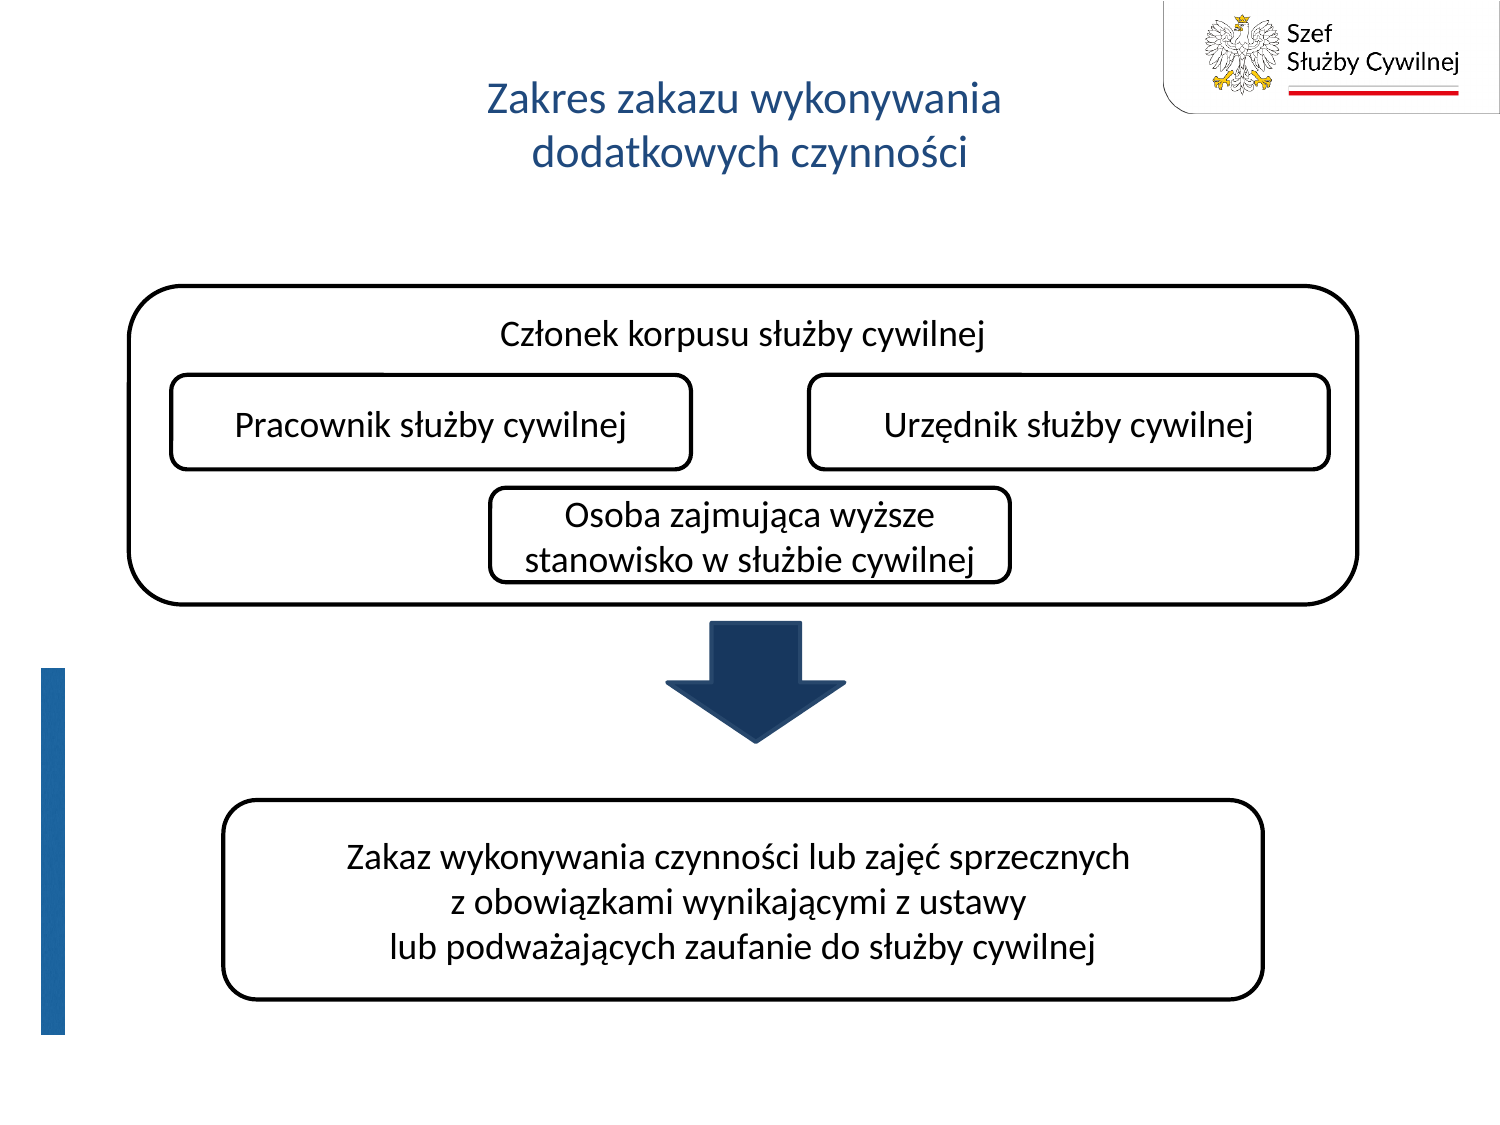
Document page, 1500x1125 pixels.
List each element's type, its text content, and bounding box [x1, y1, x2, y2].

text_box Osoba zajmująca wyższe stanowisko w służbie cywilnej [488, 485, 1012, 585]
text_box Zakaz wykonywania czynności lub zajęć sprzecznych z obowiązkami wynikającymi z ustawy lub podważających zaufanie do służby cywilnej [221, 797, 1265, 1002]
title Zakres zakazu wykonywania dodatkowych czynności [100, 60, 1400, 185]
picture [41, 668, 65, 1035]
text_box Członek korpusu służby cywilnej [126, 283, 1360, 607]
text_box Pracownik służby cywilnej [169, 372, 694, 472]
text_box [665, 620, 847, 744]
text_box Urzędnik służby cywilnej [806, 372, 1331, 472]
picture [1163, 0, 1500, 114]
